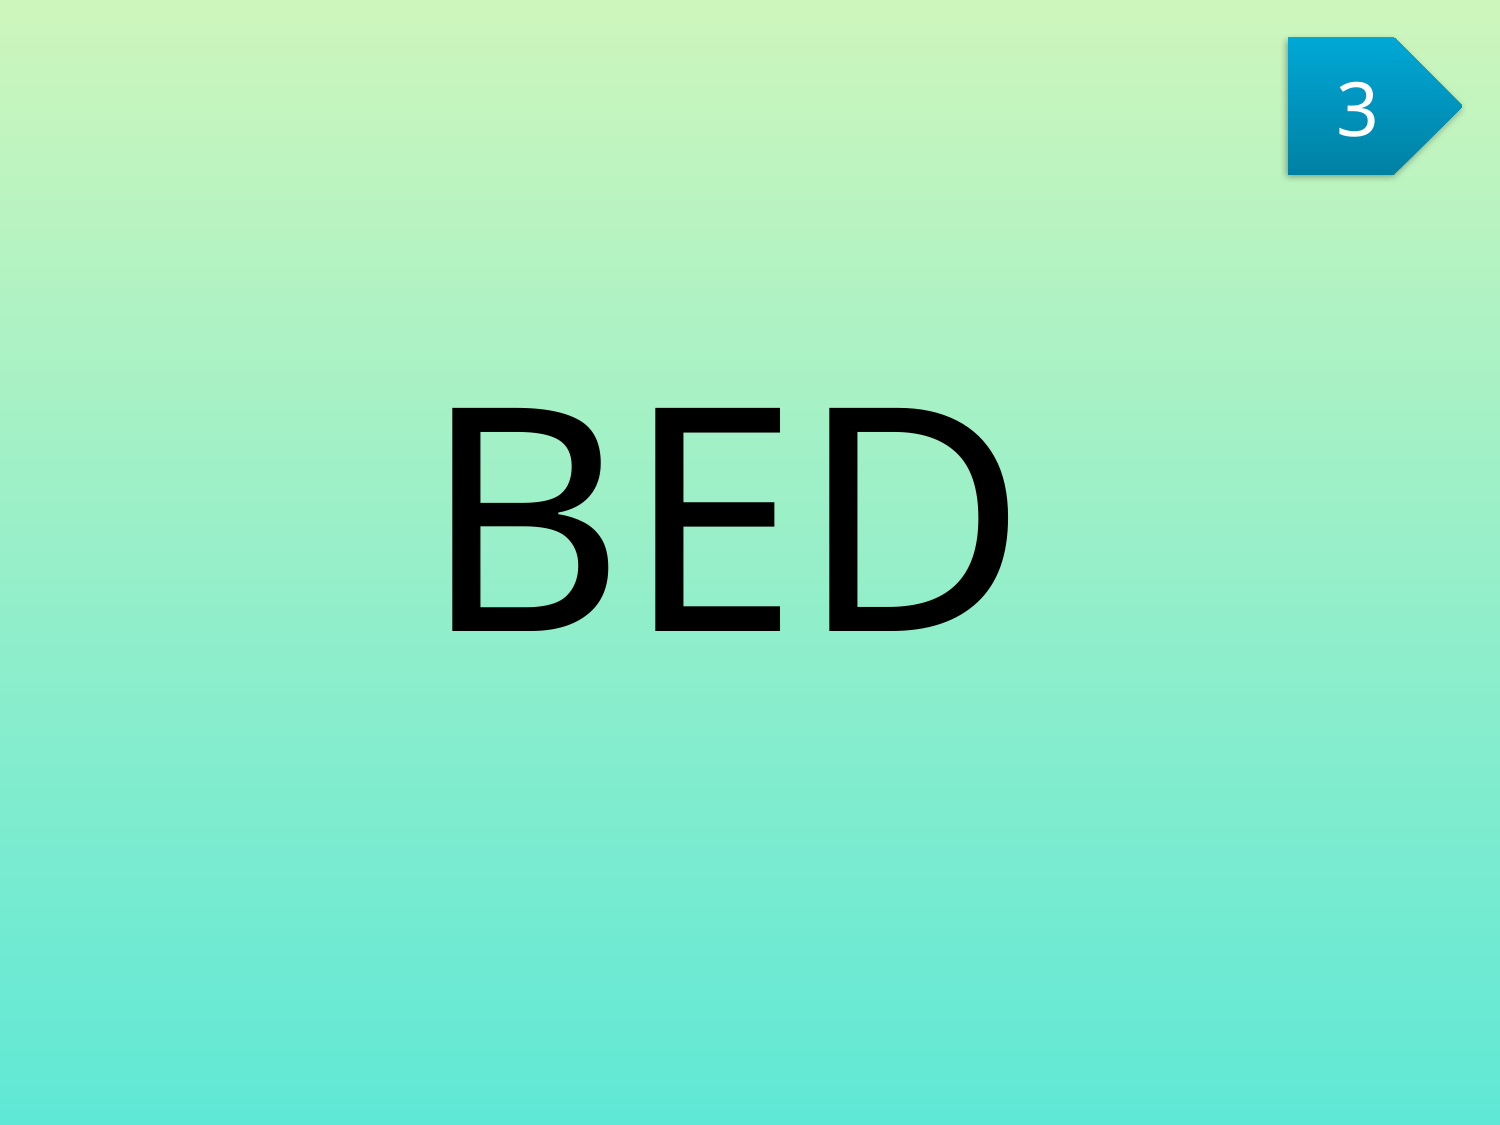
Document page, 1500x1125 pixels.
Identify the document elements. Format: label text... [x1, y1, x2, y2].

title BED [50, 412, 1400, 600]
text_box 3 [1287, 37, 1463, 175]
